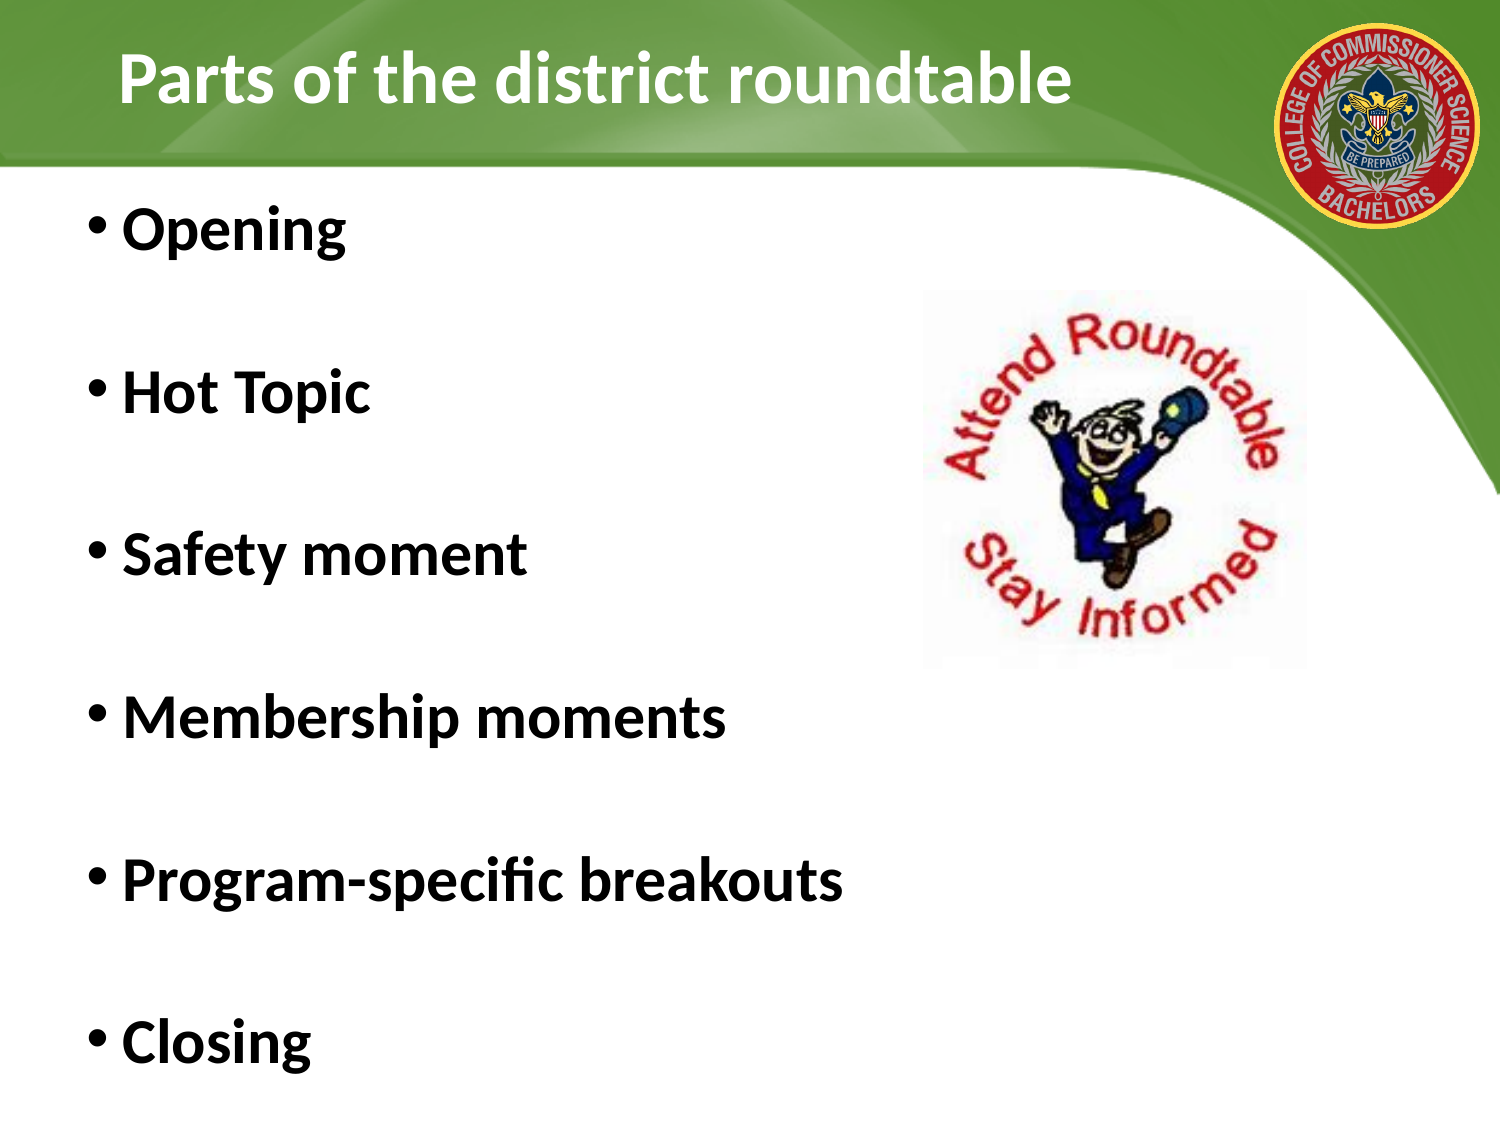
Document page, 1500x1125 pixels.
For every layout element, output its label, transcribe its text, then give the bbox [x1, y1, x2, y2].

list Opening Hot Topic Safety moment Membership moments Program-specific breakouts Closing [71, 193, 1307, 1090]
title Parts of the district roundtable [103, 35, 1251, 125]
picture [1274, 23, 1480, 229]
picture [923, 290, 1307, 669]
